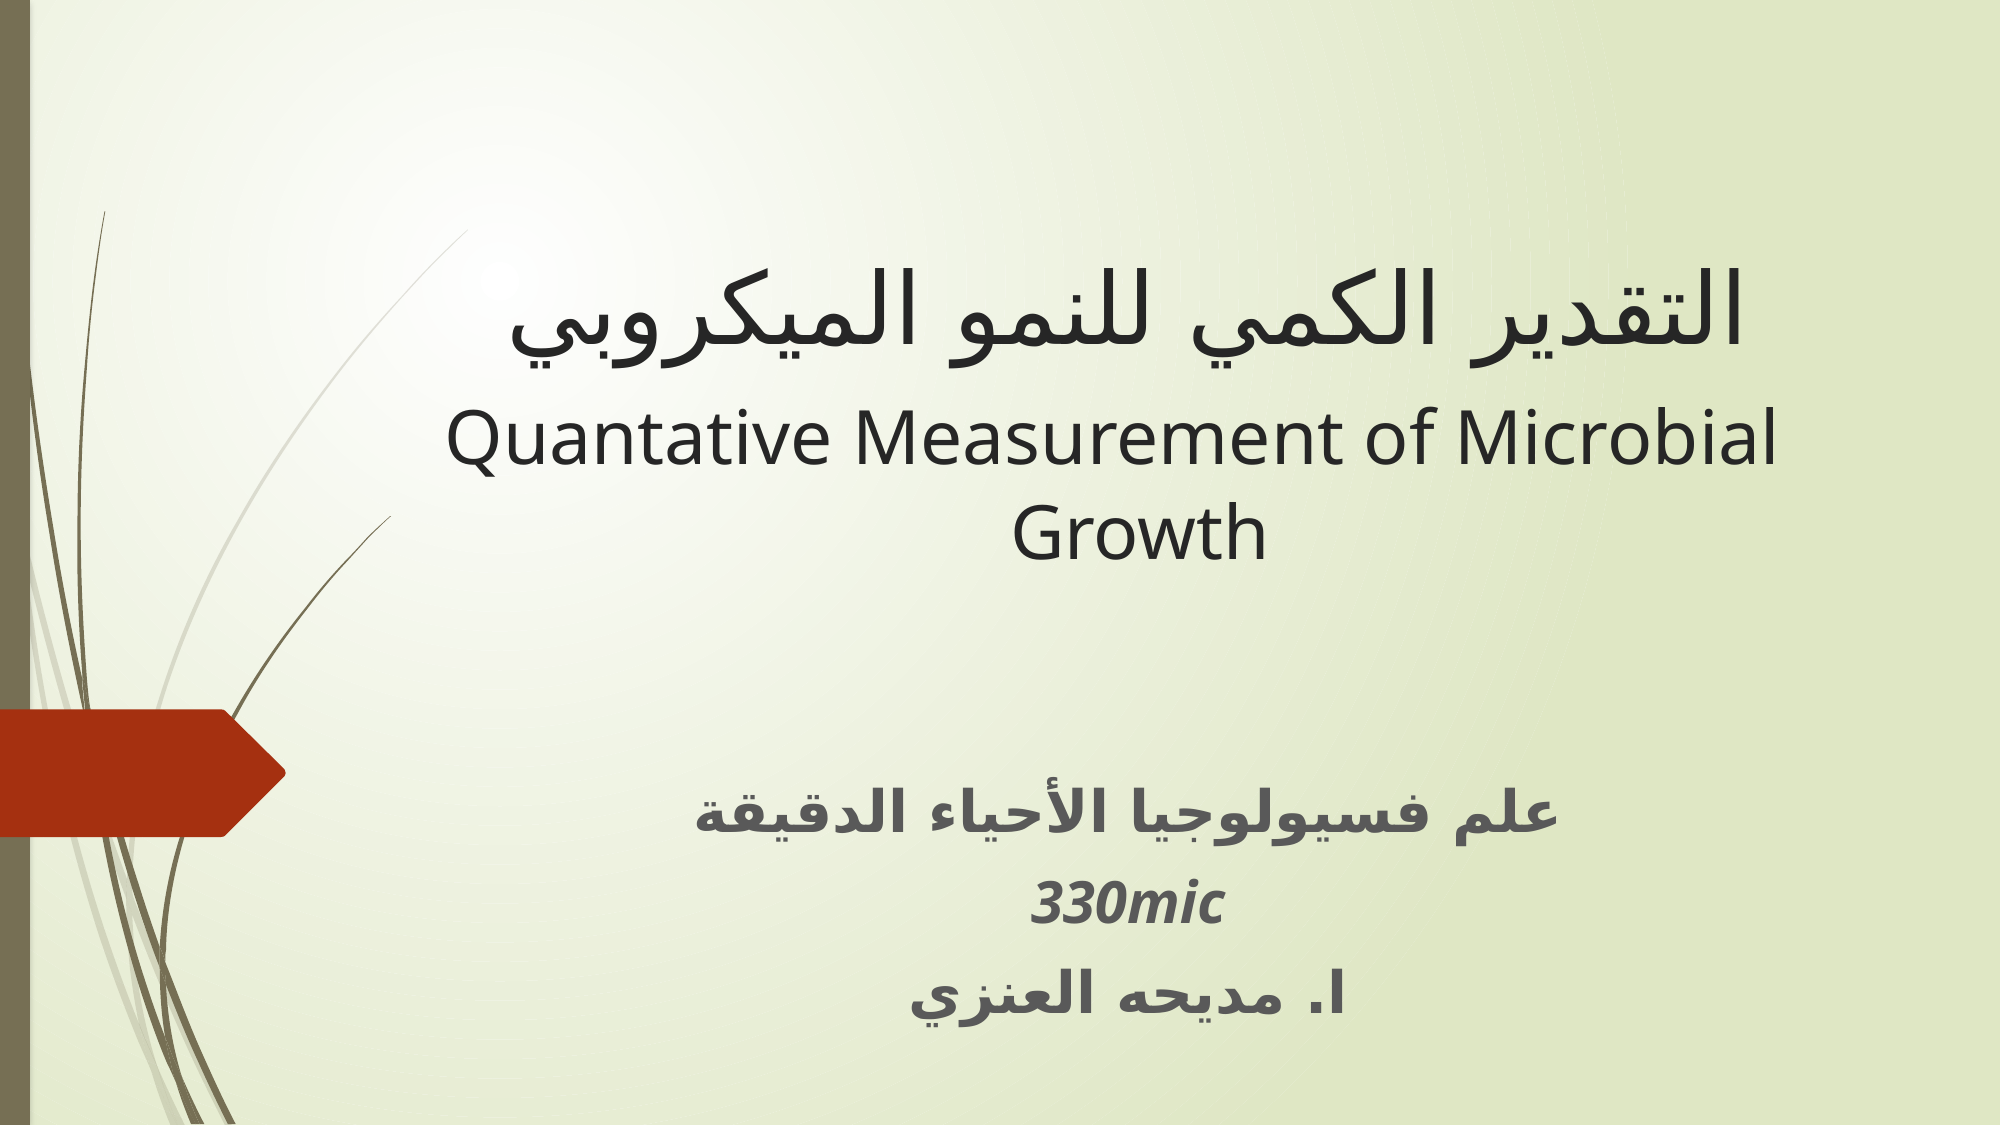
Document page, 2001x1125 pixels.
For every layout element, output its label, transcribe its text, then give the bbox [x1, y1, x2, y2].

subtitle علم فسيولوجيا الأحياء الدقيقة 330mic ا. مديحه العنزي [396, 766, 1860, 1032]
title التقدير الكمي للنمو الميكروبي Quantative Measurement of Microbial Growth [396, 357, 1860, 766]
